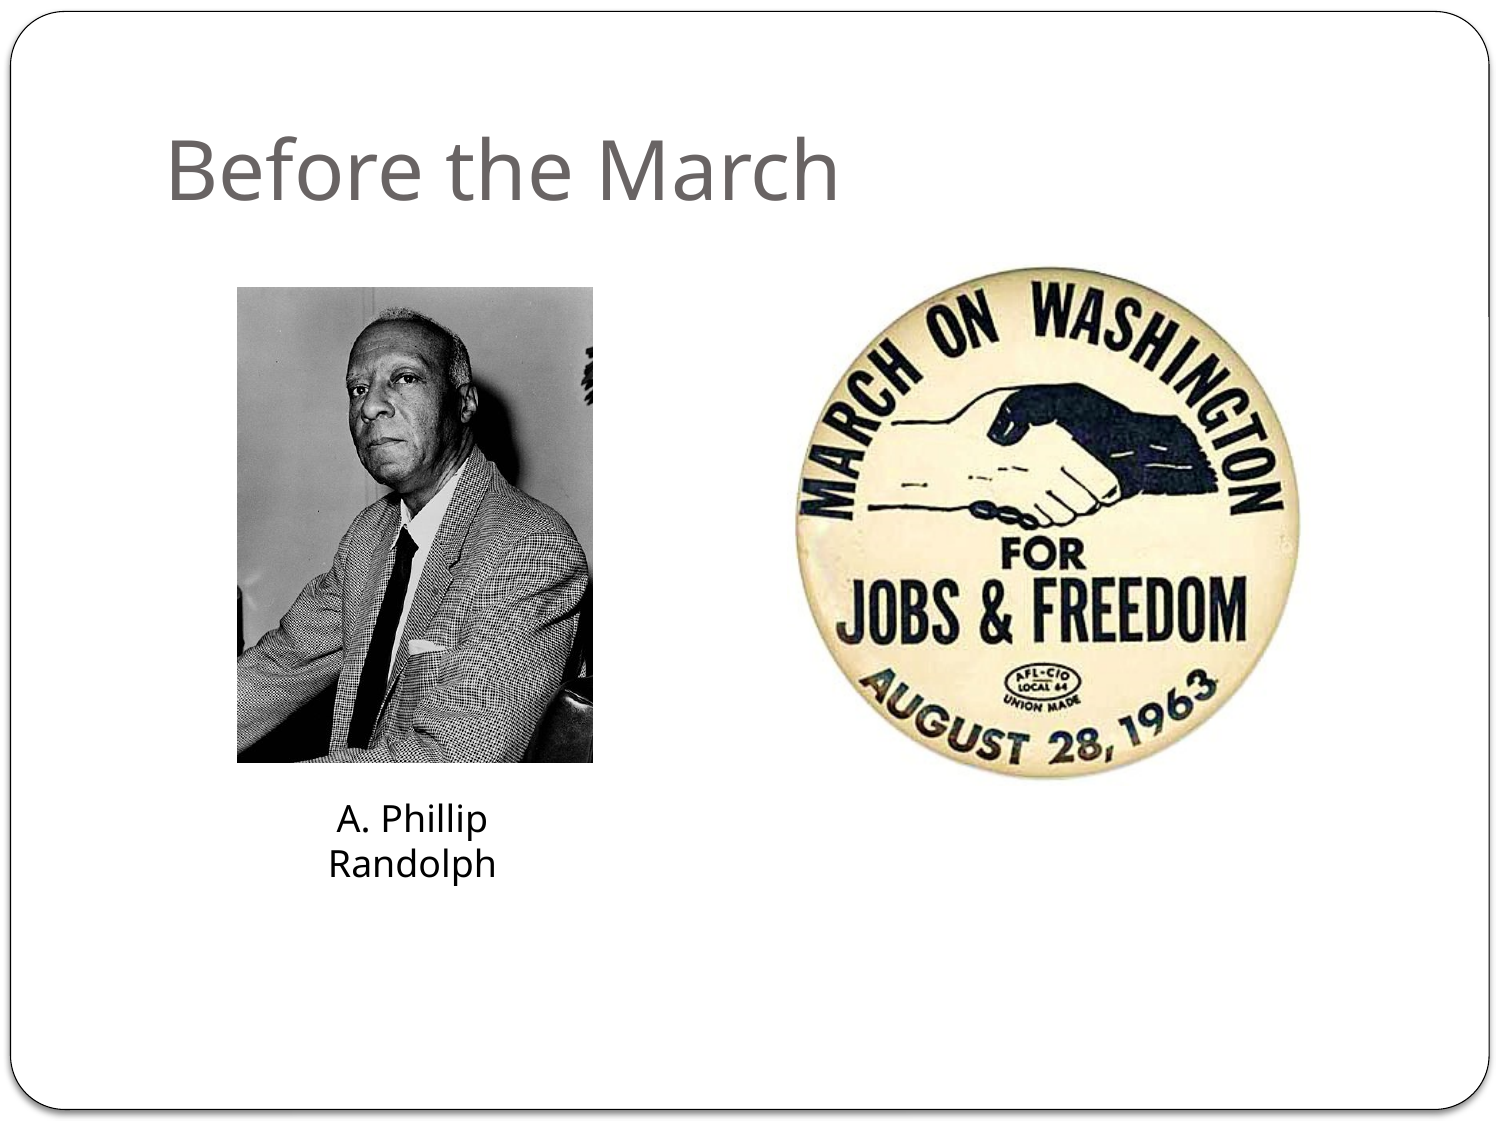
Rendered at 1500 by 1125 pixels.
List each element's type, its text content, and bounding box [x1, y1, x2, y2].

picture [787, 262, 1312, 787]
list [237, 287, 593, 763]
text_box A. Phillip Randolph [237, 787, 588, 893]
title Before the March [150, 45, 1425, 233]
